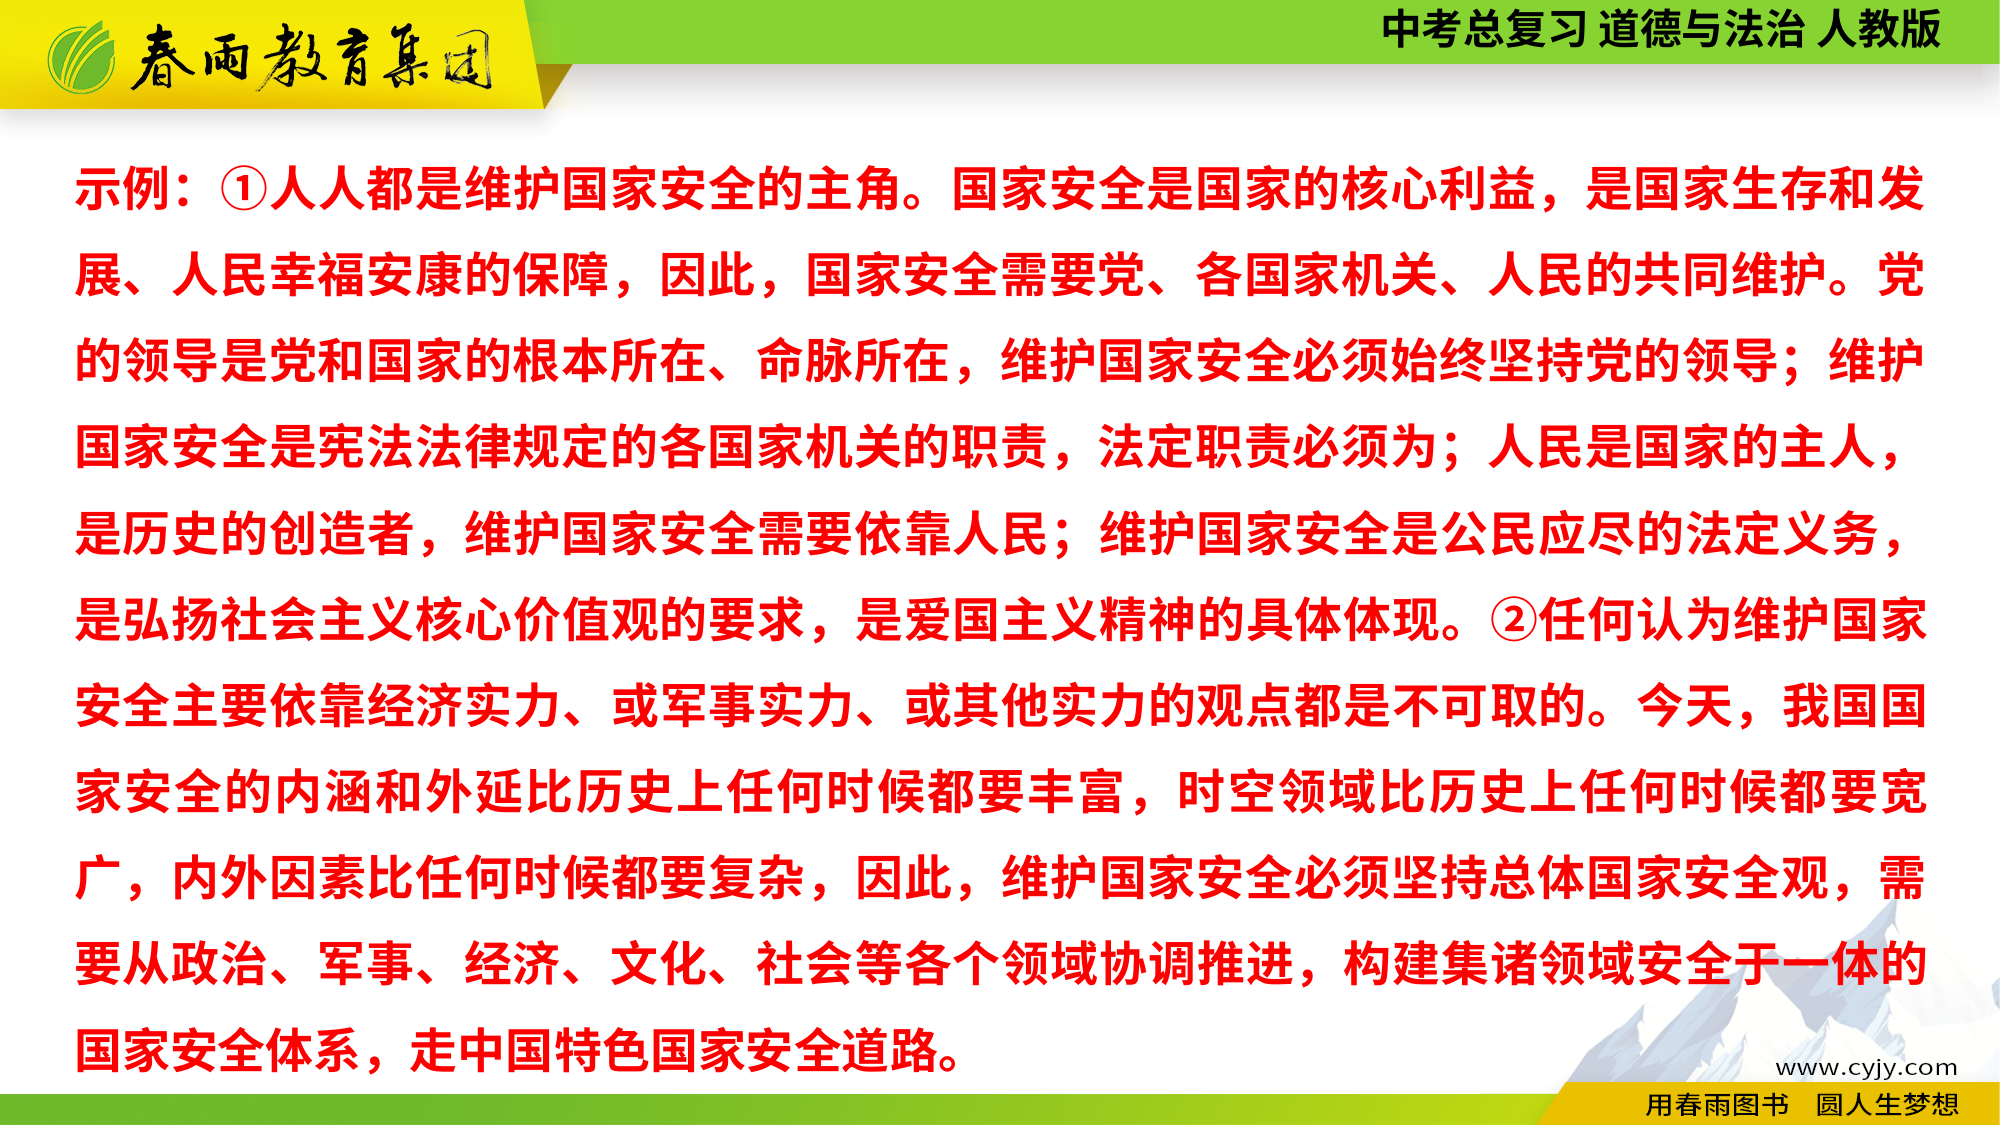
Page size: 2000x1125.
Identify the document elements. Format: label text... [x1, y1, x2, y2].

picture [0, 0, 2000, 1125]
list 示例：①人人都是维护国家安全的主角。国家安全是国家的核心利益，是国家生存和发展、人民幸福安康的保障，因此，国家安全需要党、各国家机关、人民的共同维护。党的领导是党和国家的根本所在、命脉所在，维护国家安全必须始终坚持党的领导；维护国家安全是宪法法律规定的各国家机关的职责，法定职责必须为；人民是国家的主人，是历史的创造者，维护国家安全需要依靠人民；维护国家安全是公民应尽的法定义务，是弘扬社会主义核心价值观的要求，是爱国主义精神的具体体现。②任何认为维护国家安全主要依靠经济实力、或军事实力、或其他实力的观点都是不可取的。今天，我国国家安全的内涵和外延比历史上任何时候都要丰富，时空领域比历史上任何时候都要宽广，内外因素比任何时候都要复杂，因此，维护国家安全必须坚持总体国家安全观，需要从政治、军事、经济、文化、社会等各个领域协调推进，构建集诸领域安全于一体的国家安全体系，走中国特色国家安全道路。 [59, 122, 1944, 1085]
